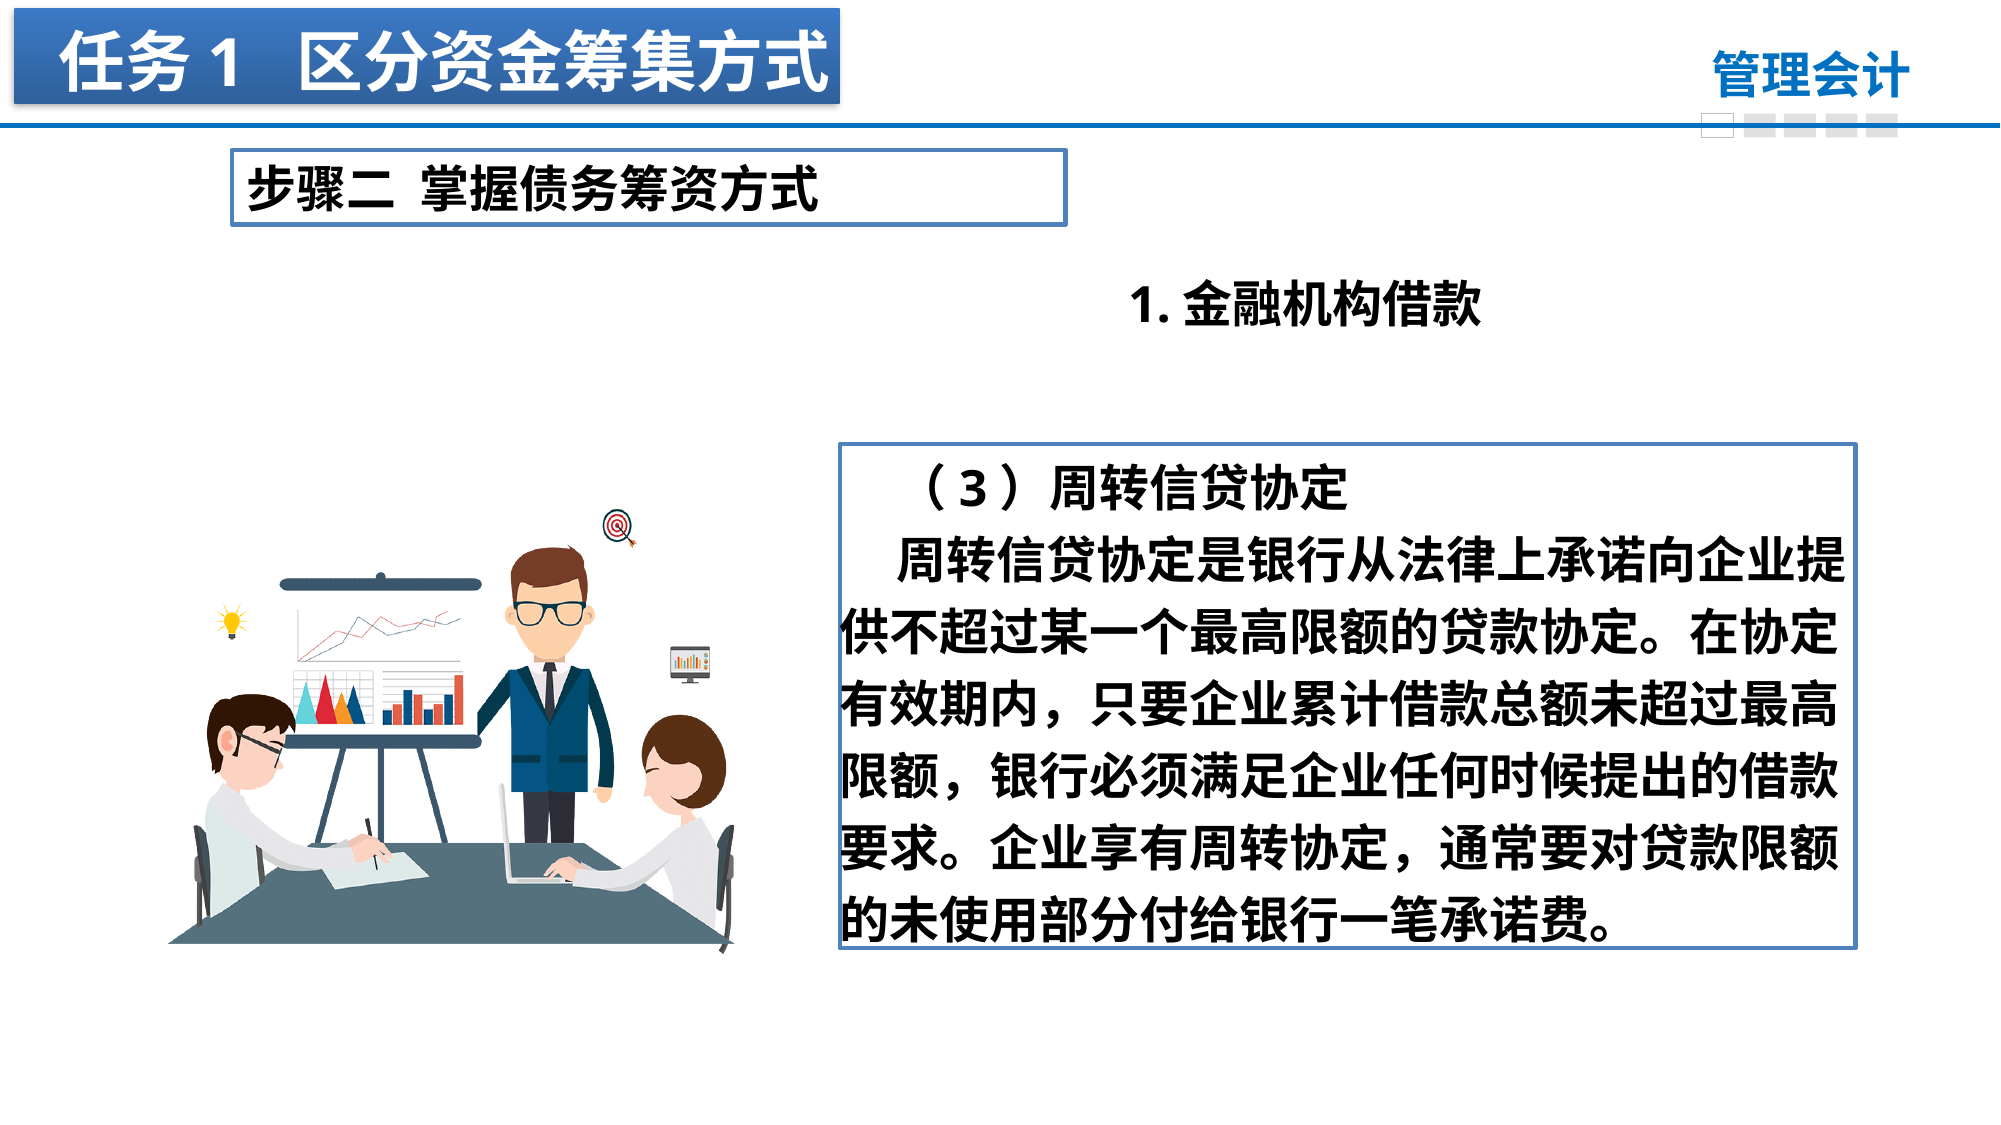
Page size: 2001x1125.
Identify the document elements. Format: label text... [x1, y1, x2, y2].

picture [167, 488, 735, 954]
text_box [14, 7, 859, 109]
text_box （3）周转信贷协定 周转信贷协定是银行从法律上承诺向企业提供不超过某一个最高限额的贷款协定。在协定有效期内，只要企业累计借款总额未超过最高限额，银行必须满足企业任何时候提出的借款要求。企业享有周转协定，通常要对贷款限额的未使用部分付给银行一笔承诺费。 [838, 442, 1858, 950]
text_box 1.金融机构借款 [1070, 264, 1673, 340]
text_box 步骤二 掌握债务筹资方式 [230, 148, 1068, 227]
